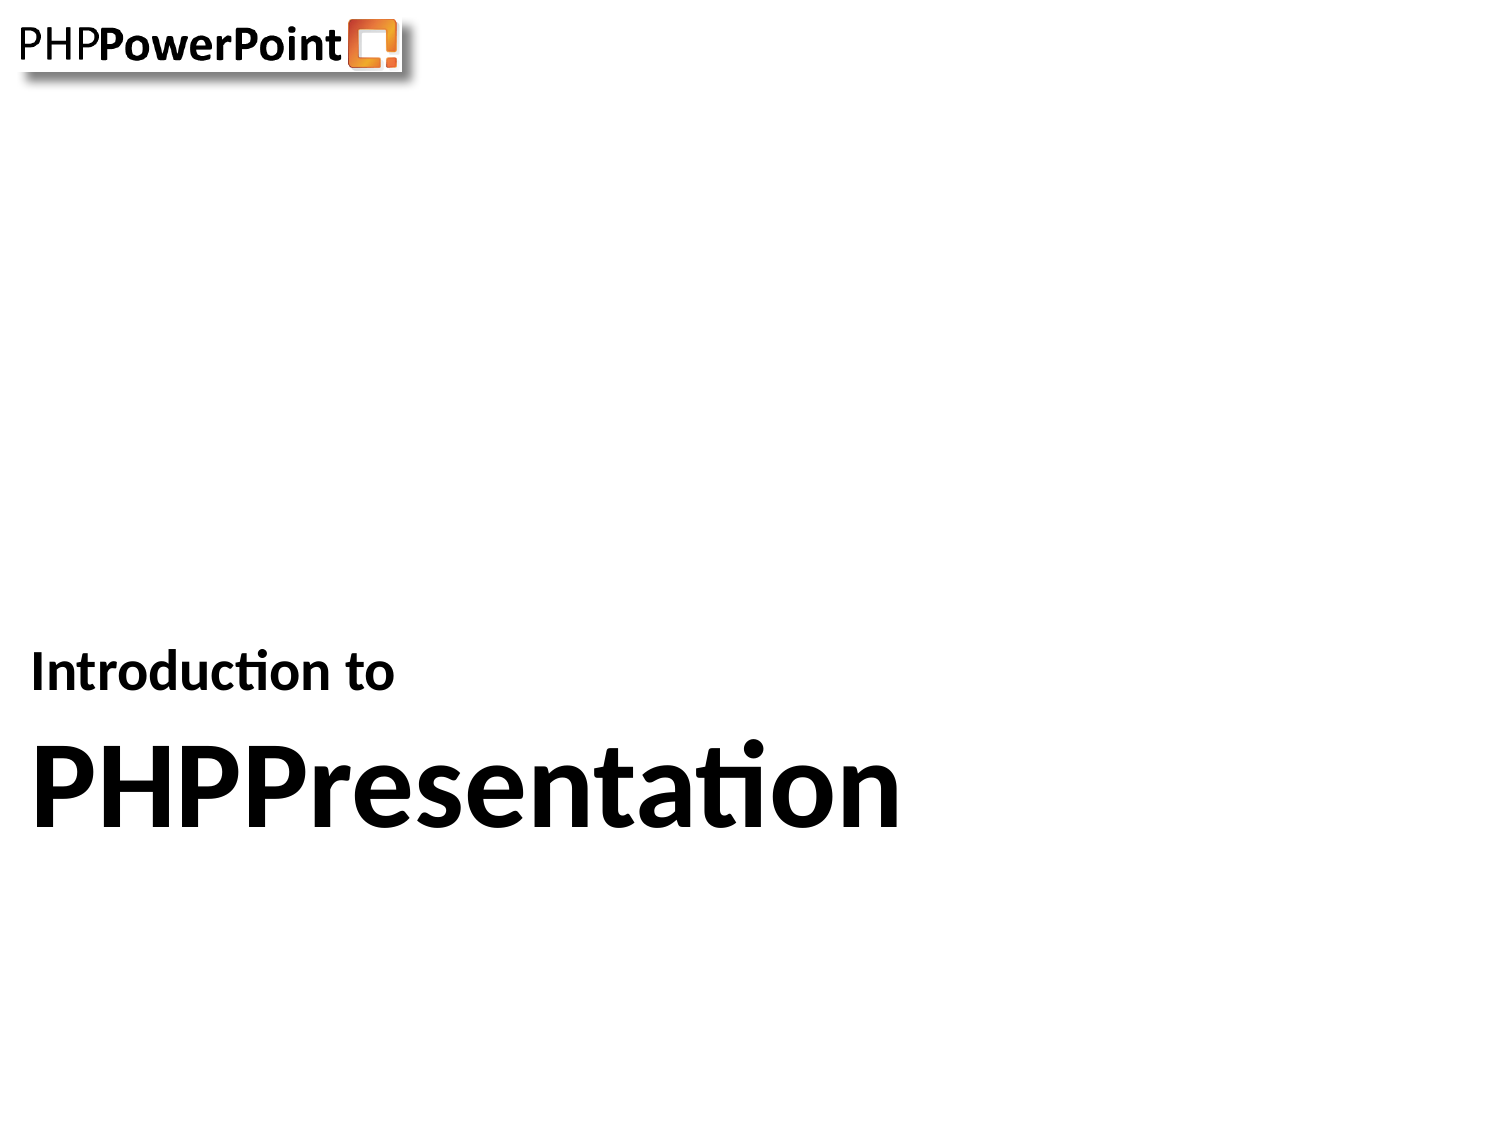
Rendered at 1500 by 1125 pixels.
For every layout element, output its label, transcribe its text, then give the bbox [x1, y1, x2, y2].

text_box Introduction to PHPPresentation [15, 624, 954, 860]
picture [15, 15, 402, 73]
